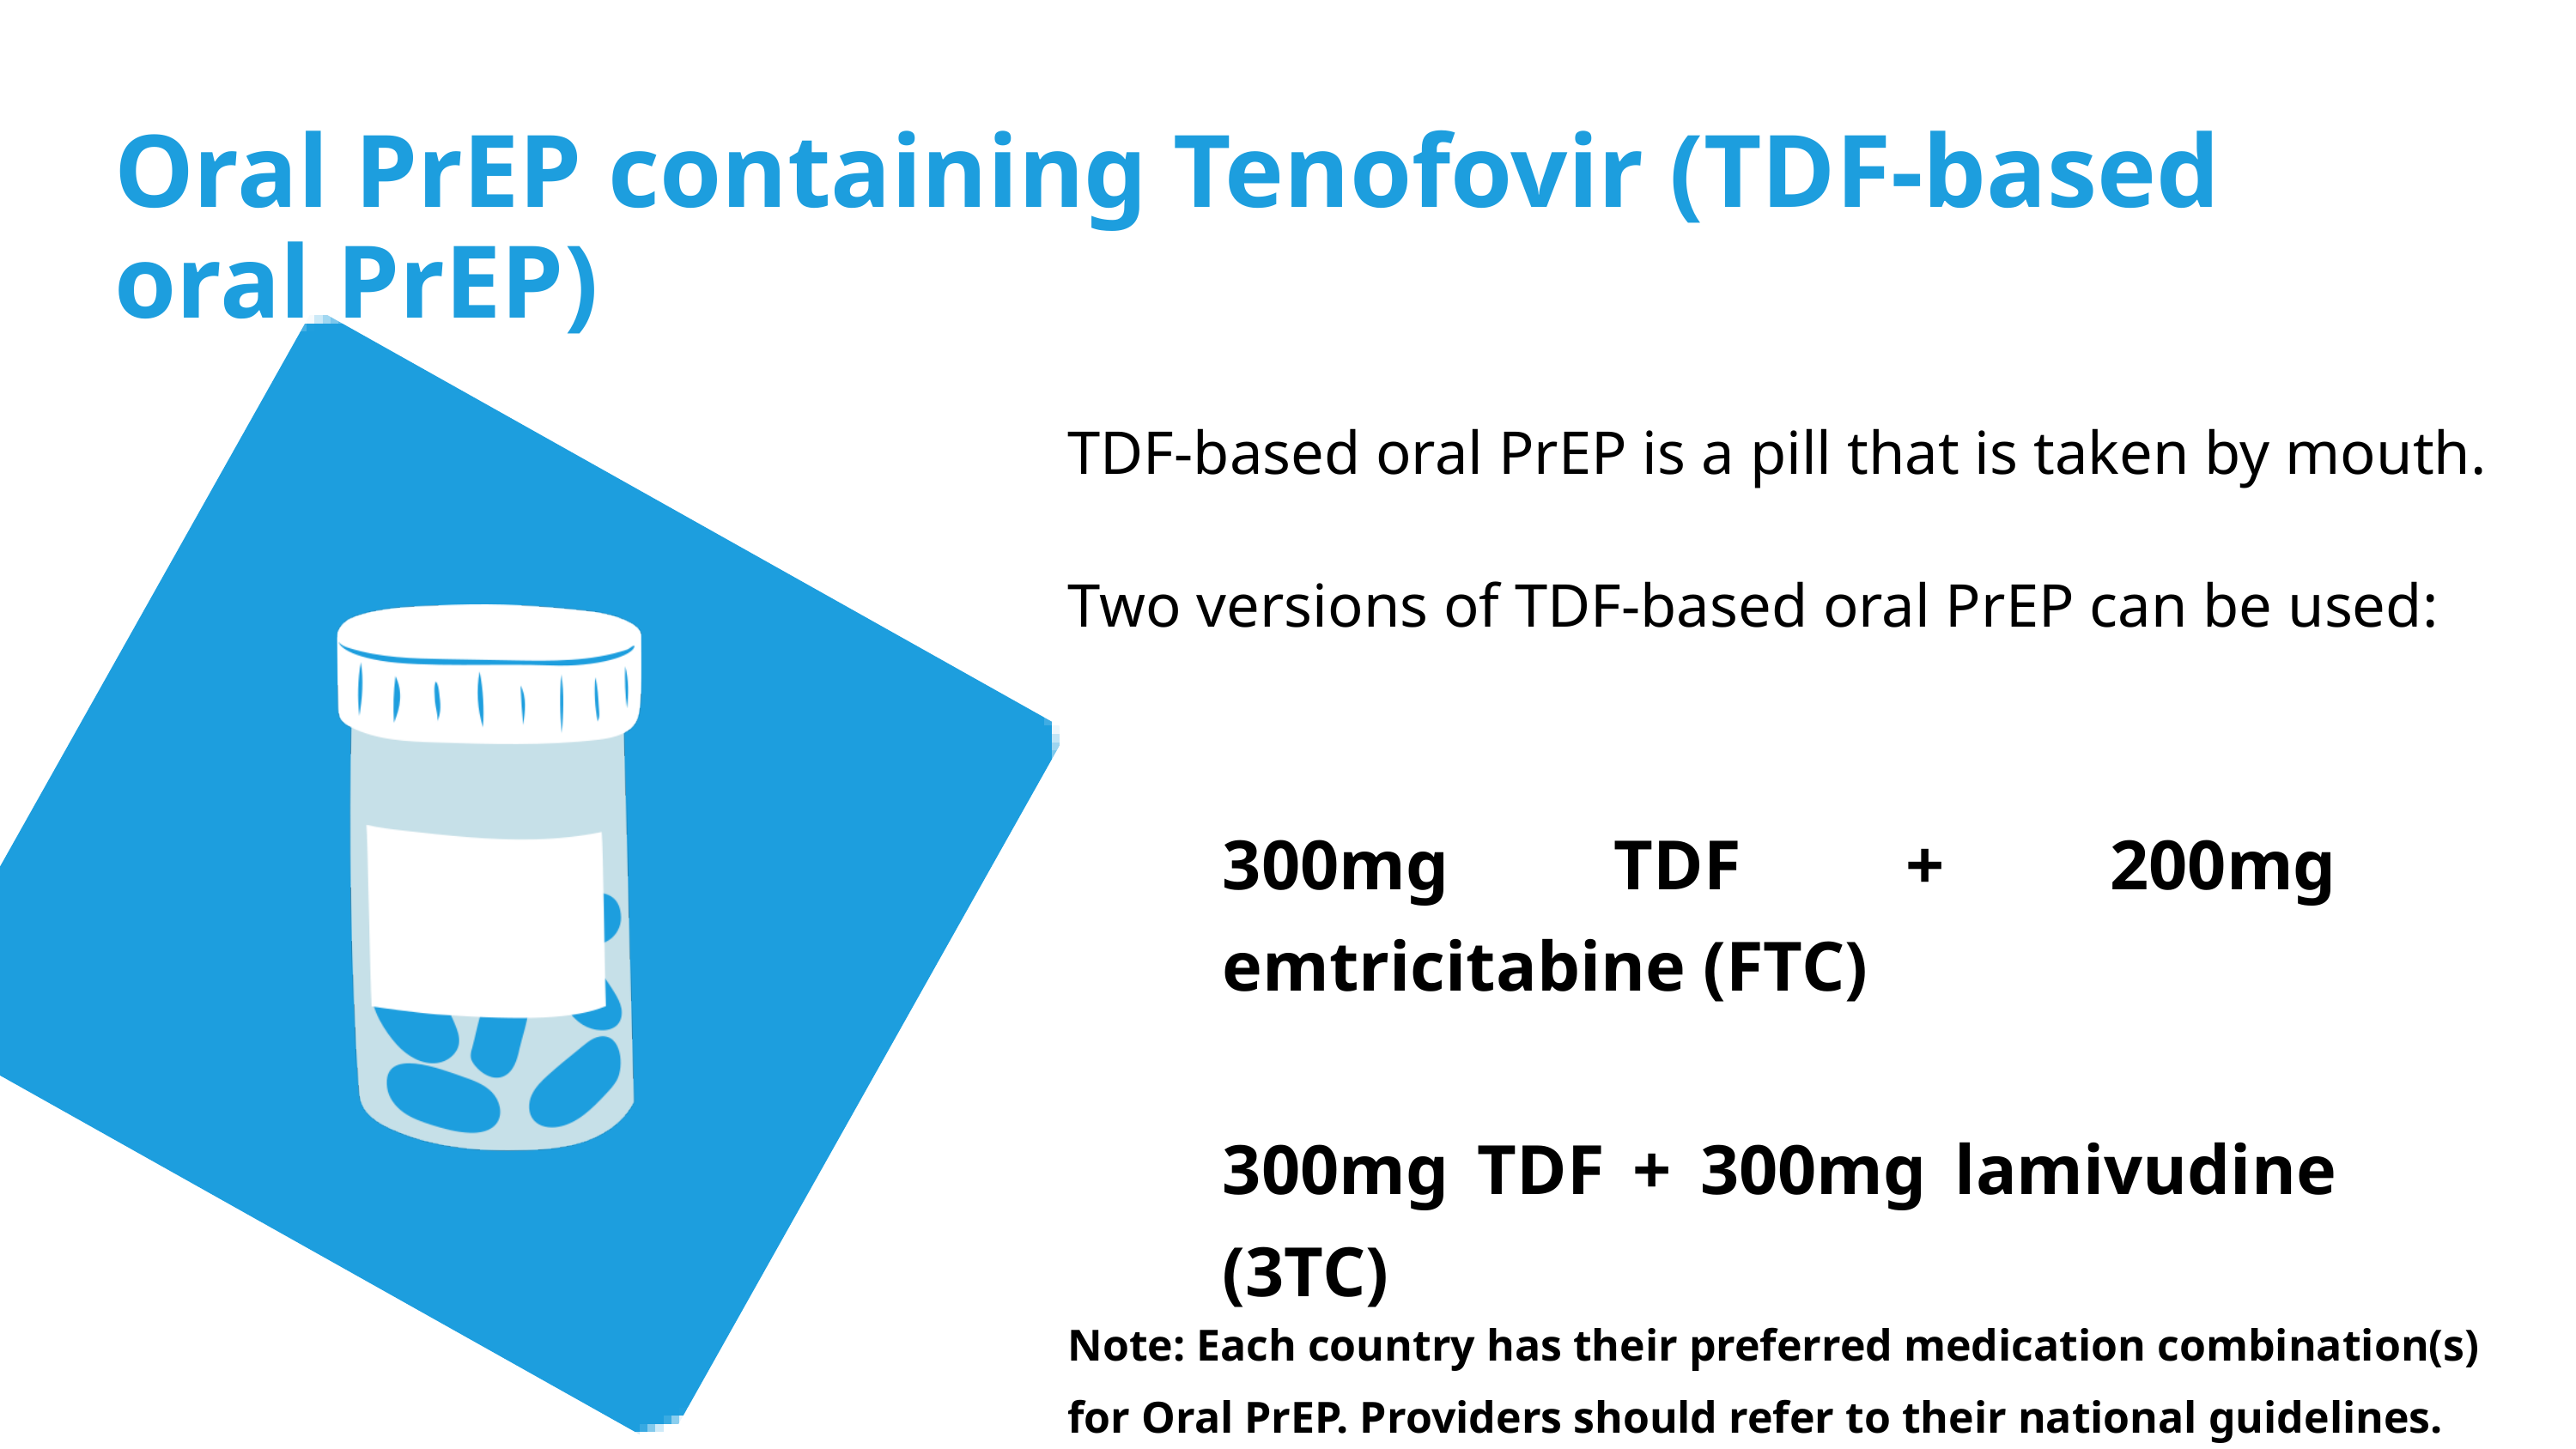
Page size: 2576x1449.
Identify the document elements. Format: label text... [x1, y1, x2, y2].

text_box Oral PrEP containing Tenofovir (TDF-based oral PrEP) [114, 118, 2432, 341]
text_box 300mg TDF + 200mg emtricitabine (FTC) 300mg TDF + 300mg lamivudine (3TC) [1222, 801, 2337, 1298]
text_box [0, 307, 1068, 1449]
text_box TDF-based oral PrEP is a pill that is taken by mouth. Two versions of TDF-based oral PrEP can be used: [1072, 409, 2492, 716]
text_box Note: Each country has their preferred medication combination(s) for Oral PrEP. Providers should refer to their national guidelines. [1072, 1298, 2530, 1442]
